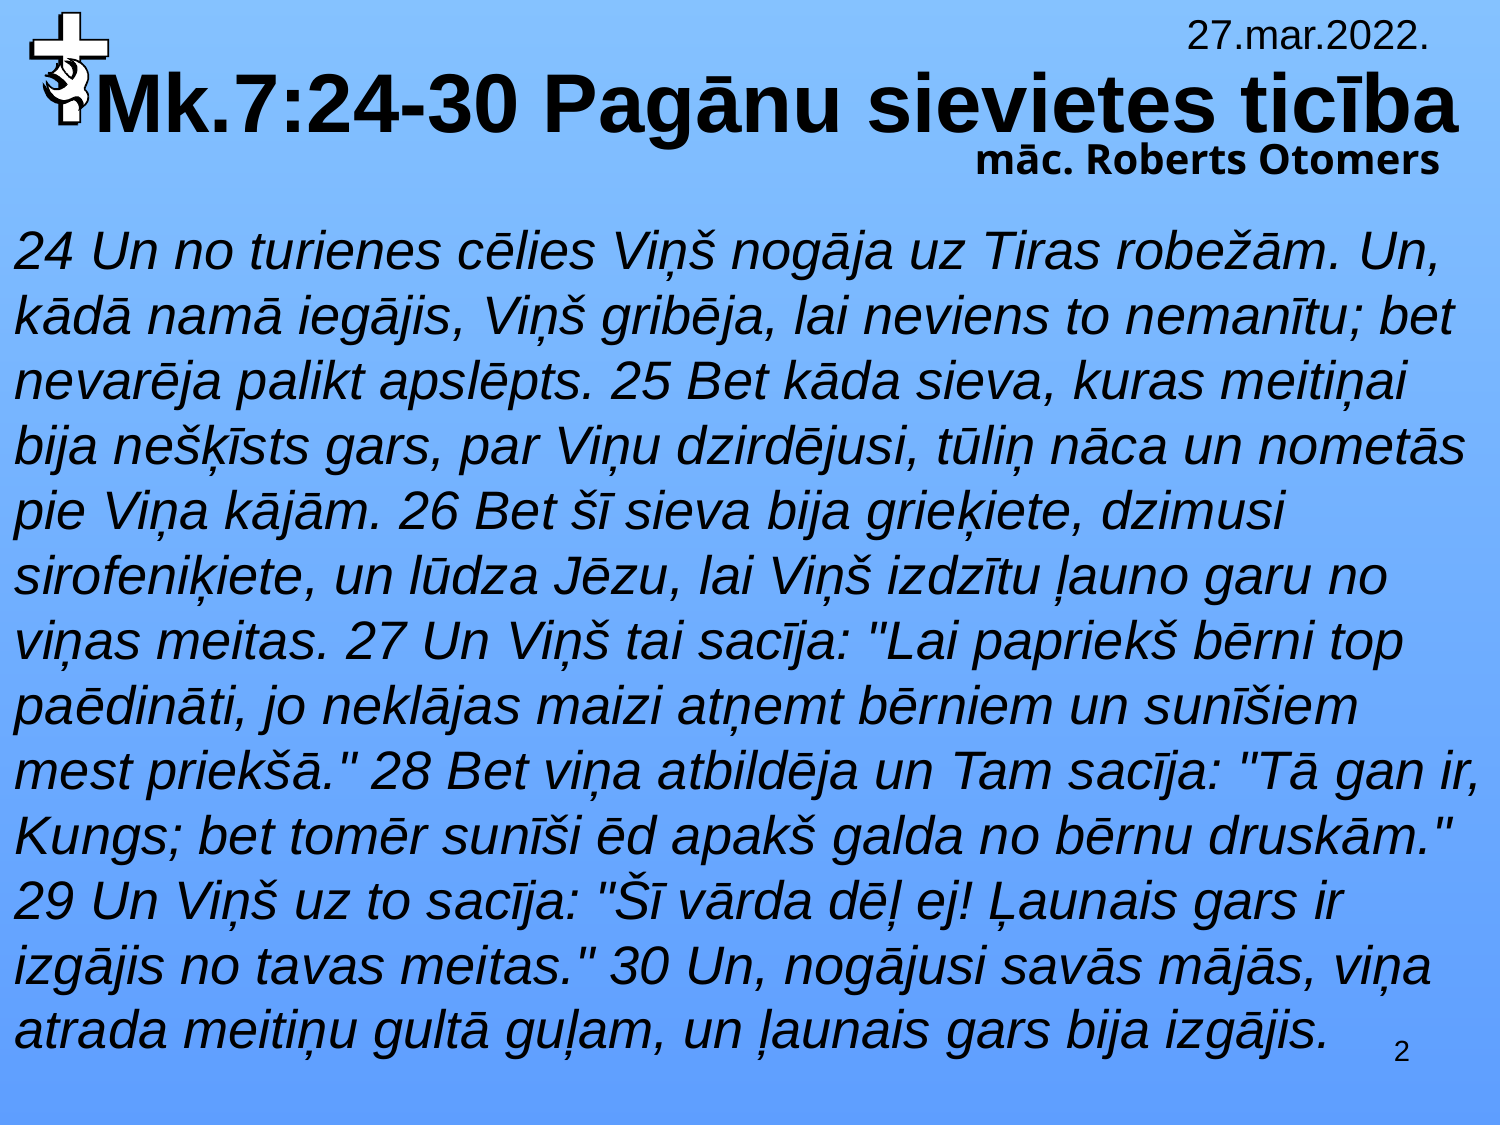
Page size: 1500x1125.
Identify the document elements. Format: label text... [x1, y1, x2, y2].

text_box 24 Un no turienes cēlies Viņš nogāja uz Tiras robežām. Un, kādā namā iegājis, Viņš gribēja, lai neviens to nemanītu; bet nevarēja palikt apslēpts. 25 Bet kāda sieva, kuras meitiņai bija nešķīsts gars, par Viņu dzirdējusi, tūliņ nāca un nometās pie Viņa kājām. 26 Bet šī sieva bija grieķiete, dzimusi sirofeniķiete, un lūdza Jēzu, lai Viņš izdzītu ļauno garu no viņas meitas. 27 Un Viņš tai sacīja: "Lai papriekš bērni top paēdināti, jo neklājas maizi atņemt bērniem un sunīšiem mest priekšā." 28 Bet viņa atbildēja un Tam sacīja: "Tā gan ir, Kungs; bet tomēr sunīši ēd apakš galda no bērnu druskām." 29 Un Viņš uz to sacīja: "Šī vārda dēļ ej! Ļaunais gars ir izgājis no tavas meitas." 30 Un, nogājusi savās mājās, viņa atrada meitiņu gultā guļam, un ļaunais gars bija izgājis. [0, 207, 1500, 1068]
text_box 27.mar.2022. [1171, 0, 1473, 65]
slide_number 2 [1074, 1024, 1426, 1103]
title Mk.7:24-30 Pagānu sievietes ticība [76, 11, 1477, 188]
text_box māc. Roberts Otomers [915, 125, 1500, 191]
picture [29, 11, 110, 126]
